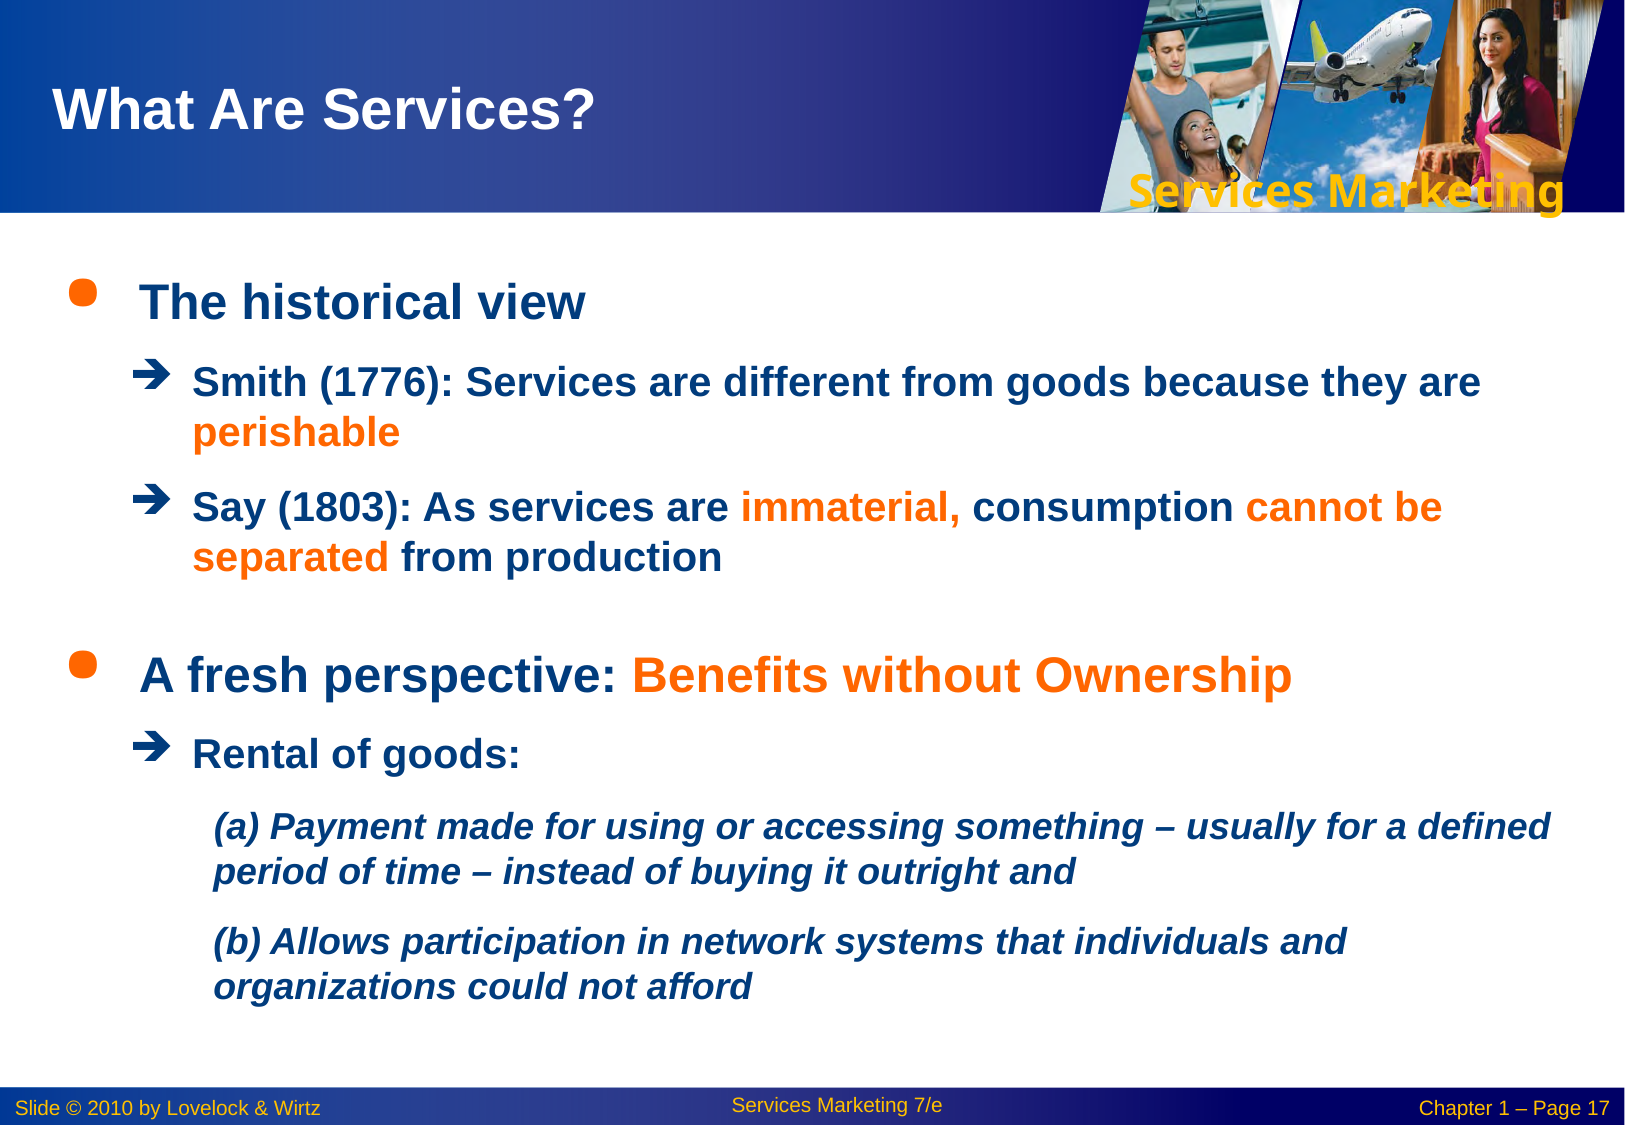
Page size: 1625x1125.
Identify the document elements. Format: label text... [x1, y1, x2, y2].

picture [1100, 0, 1604, 213]
picture [1546, 187, 1556, 202]
picture [1162, 186, 1172, 192]
title What Are Services? [36, 37, 1088, 176]
list The historical view Smith (1776): Services are different from goods because they are perishable Say (1803): As services are immaterial, consumption cannot be separated from production A fresh perspective: Benefits without Ownership Rental of goods: (a) Payment made for using or accessing something – usually for a defined period of time – instead of buying it outright and (b) Allows participation in network systems that individuals and organizations could not afford [49, 261, 1588, 1051]
